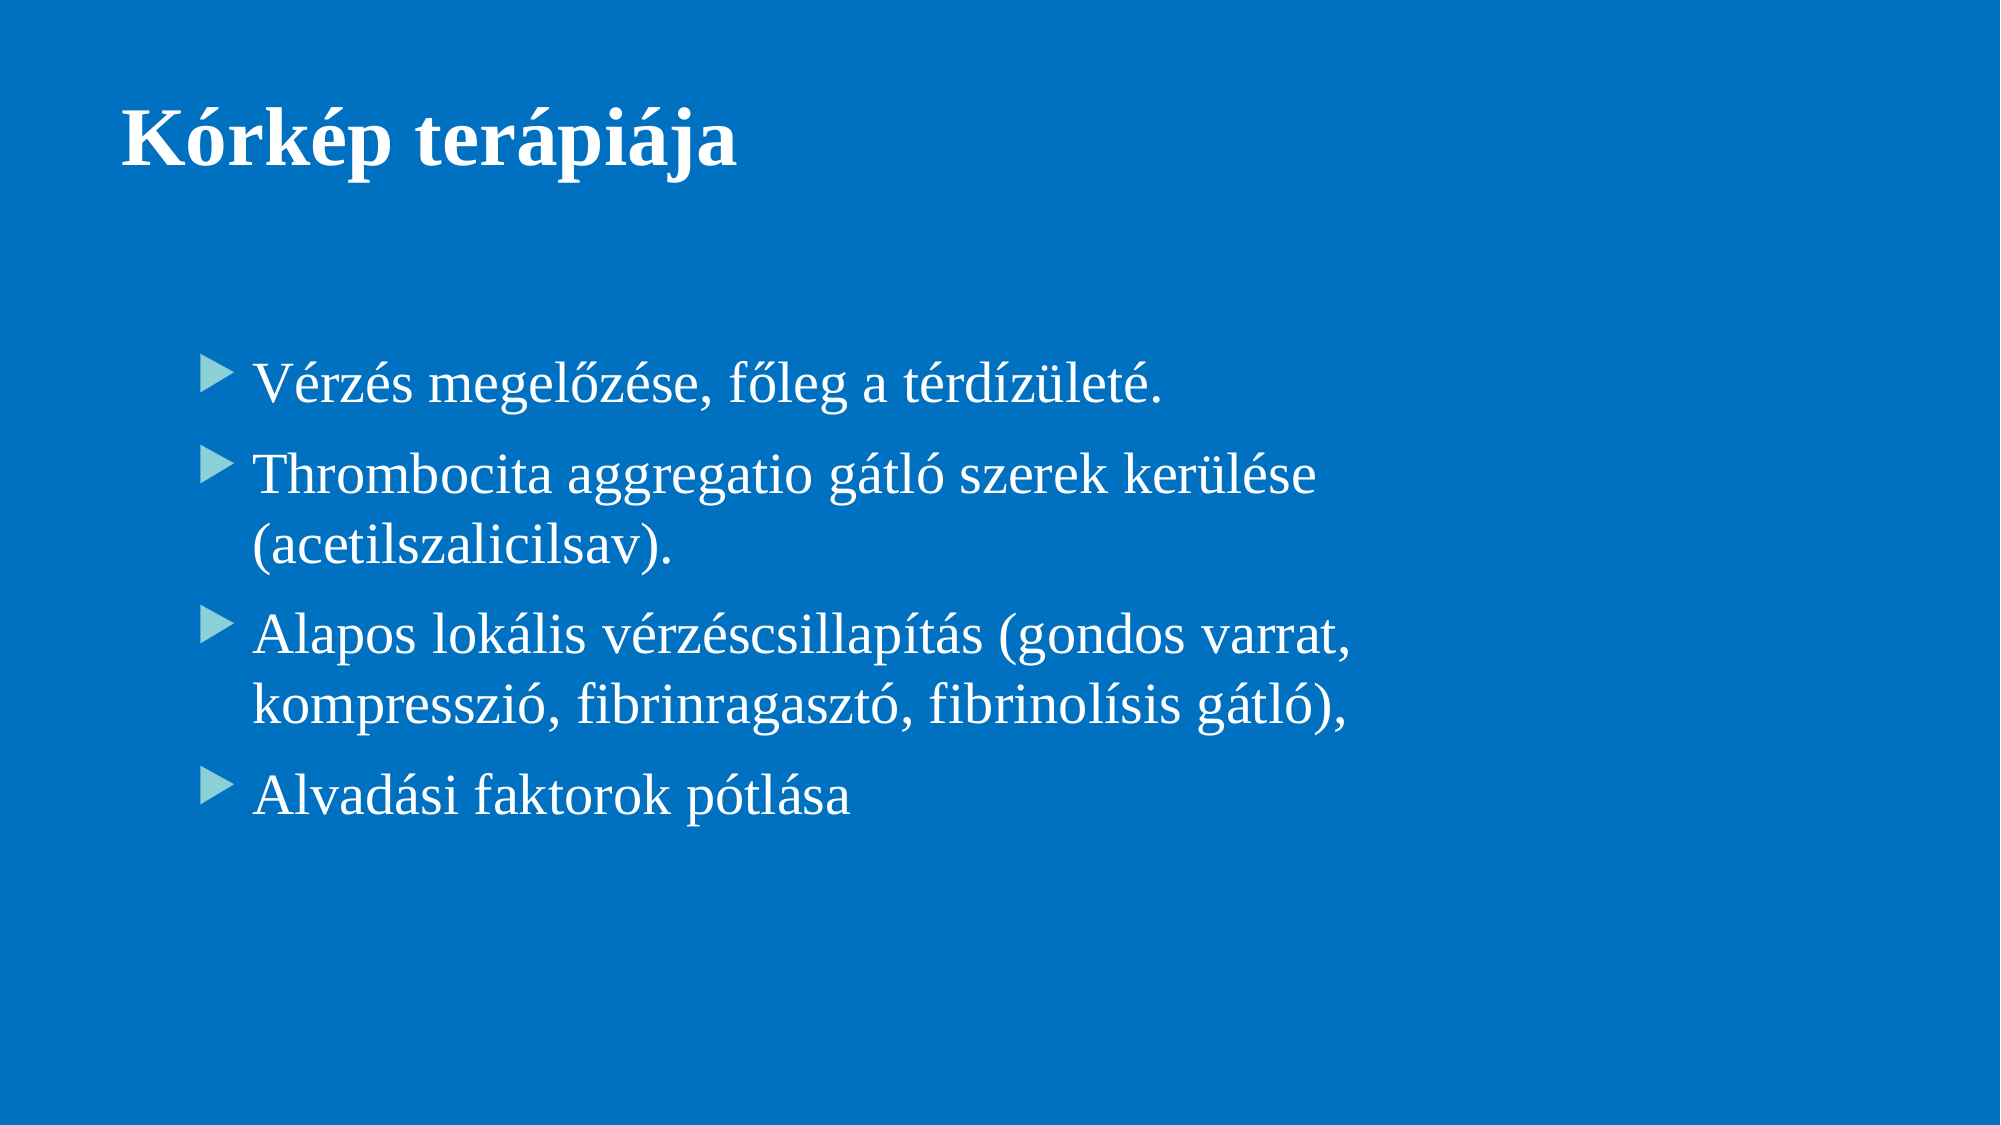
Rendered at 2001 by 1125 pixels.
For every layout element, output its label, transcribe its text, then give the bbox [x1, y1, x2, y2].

title Kórkép terápiája [106, 74, 1649, 304]
list Vérzés megelőzése, főleg a térdízületé. Thrombocita aggregatio gátló szerek kerülése (acetilszalicilsav). Alapos lokális vérzéscsillapítás (gondos varrat, kompresszió, fibrinragasztó, fibrinolísis gátló), Alvadási faktorok pótlása [181, 336, 1649, 1025]
